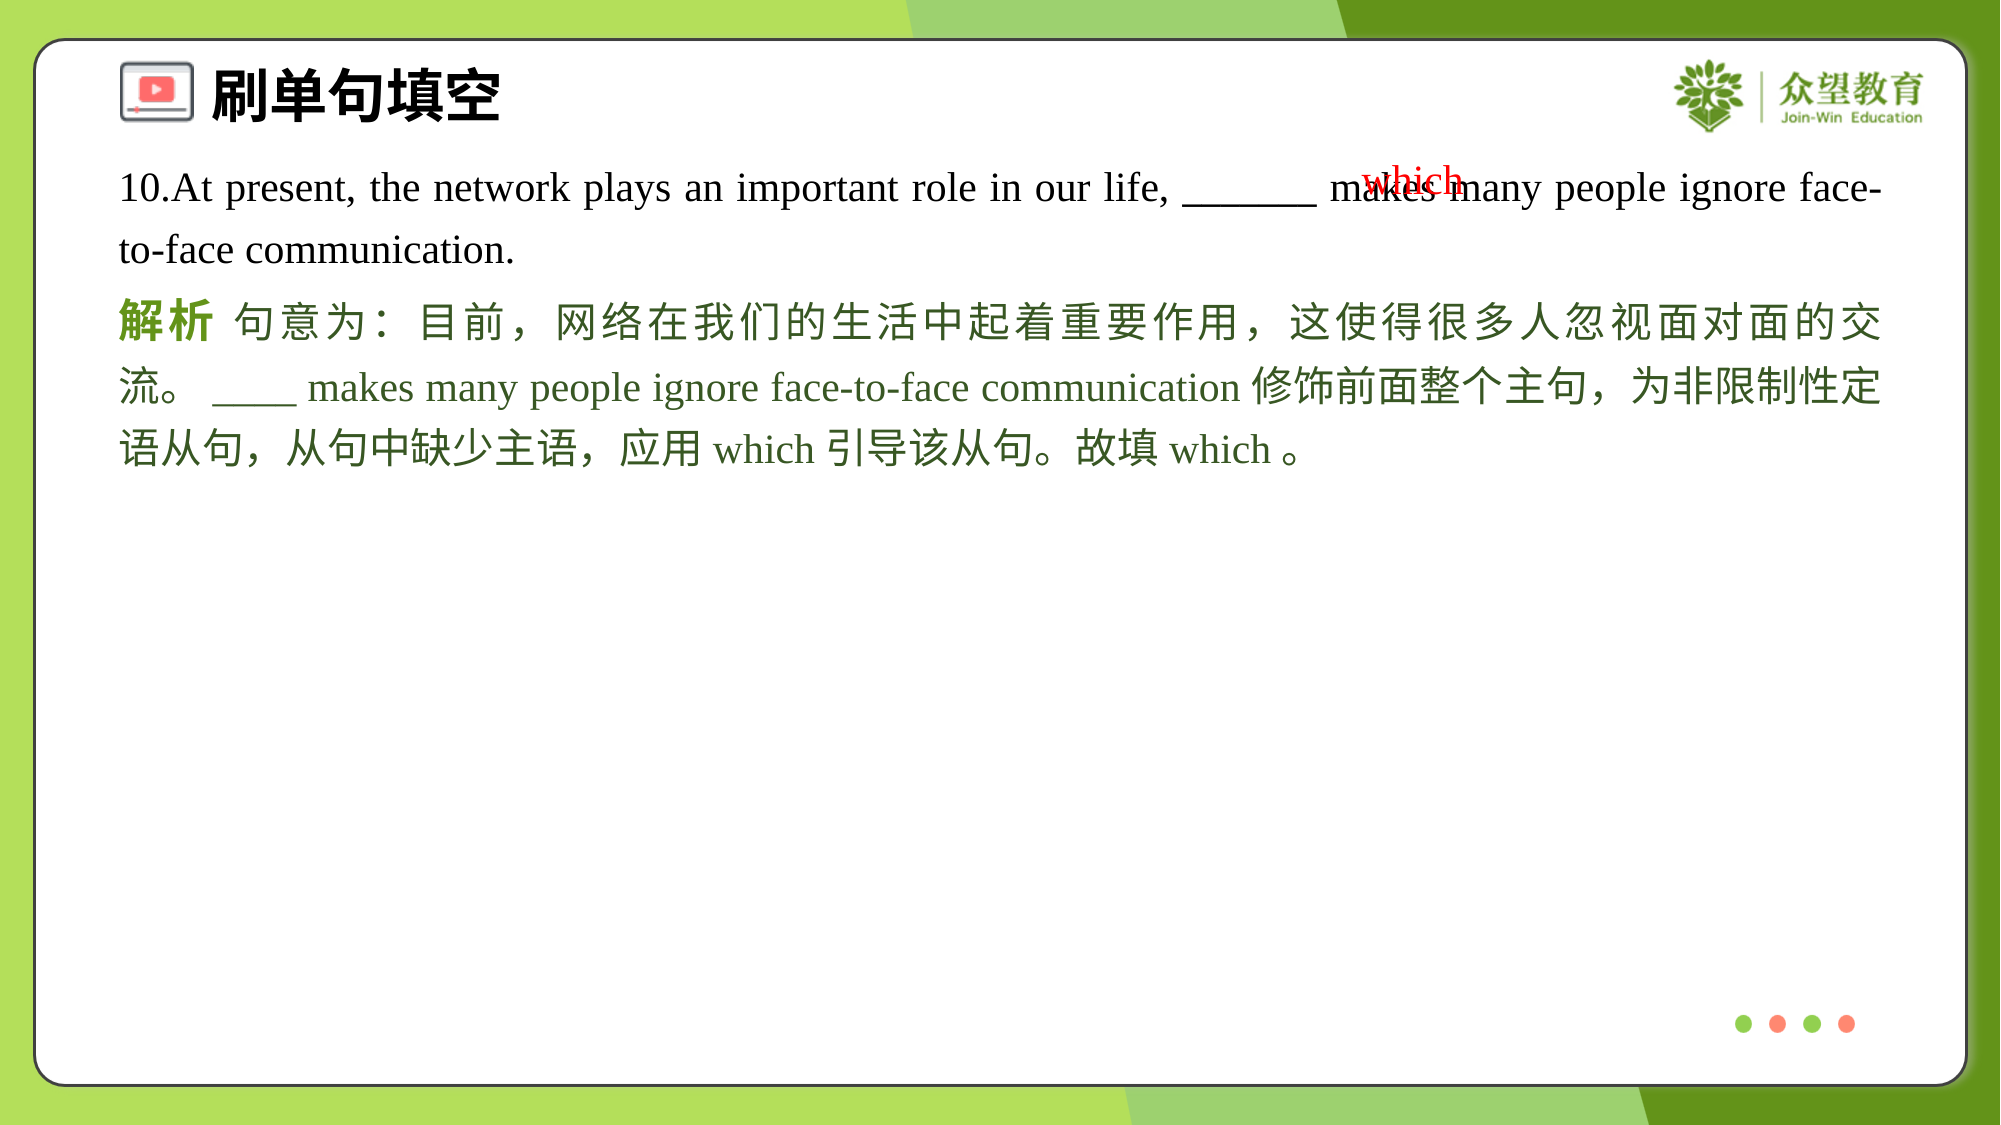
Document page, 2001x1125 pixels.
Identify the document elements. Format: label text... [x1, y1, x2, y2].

text_box which [1357, 140, 1469, 199]
picture [0, 0, 2000, 1125]
text_box 10.At present, the network plays an important role in our life, _______ makes many people ignore face-to-face communication. [118, 146, 1883, 267]
text_box 解析 句意为：目前，网络在我们的生活中起着重要作用，这使得很多人忽视面对面的交流。____ makes many people ignore face-to-face communication修饰前面整个主句，为非限制性定语从句，从句中缺少主语，应用which引导该从句。故填which。 [118, 278, 1883, 468]
